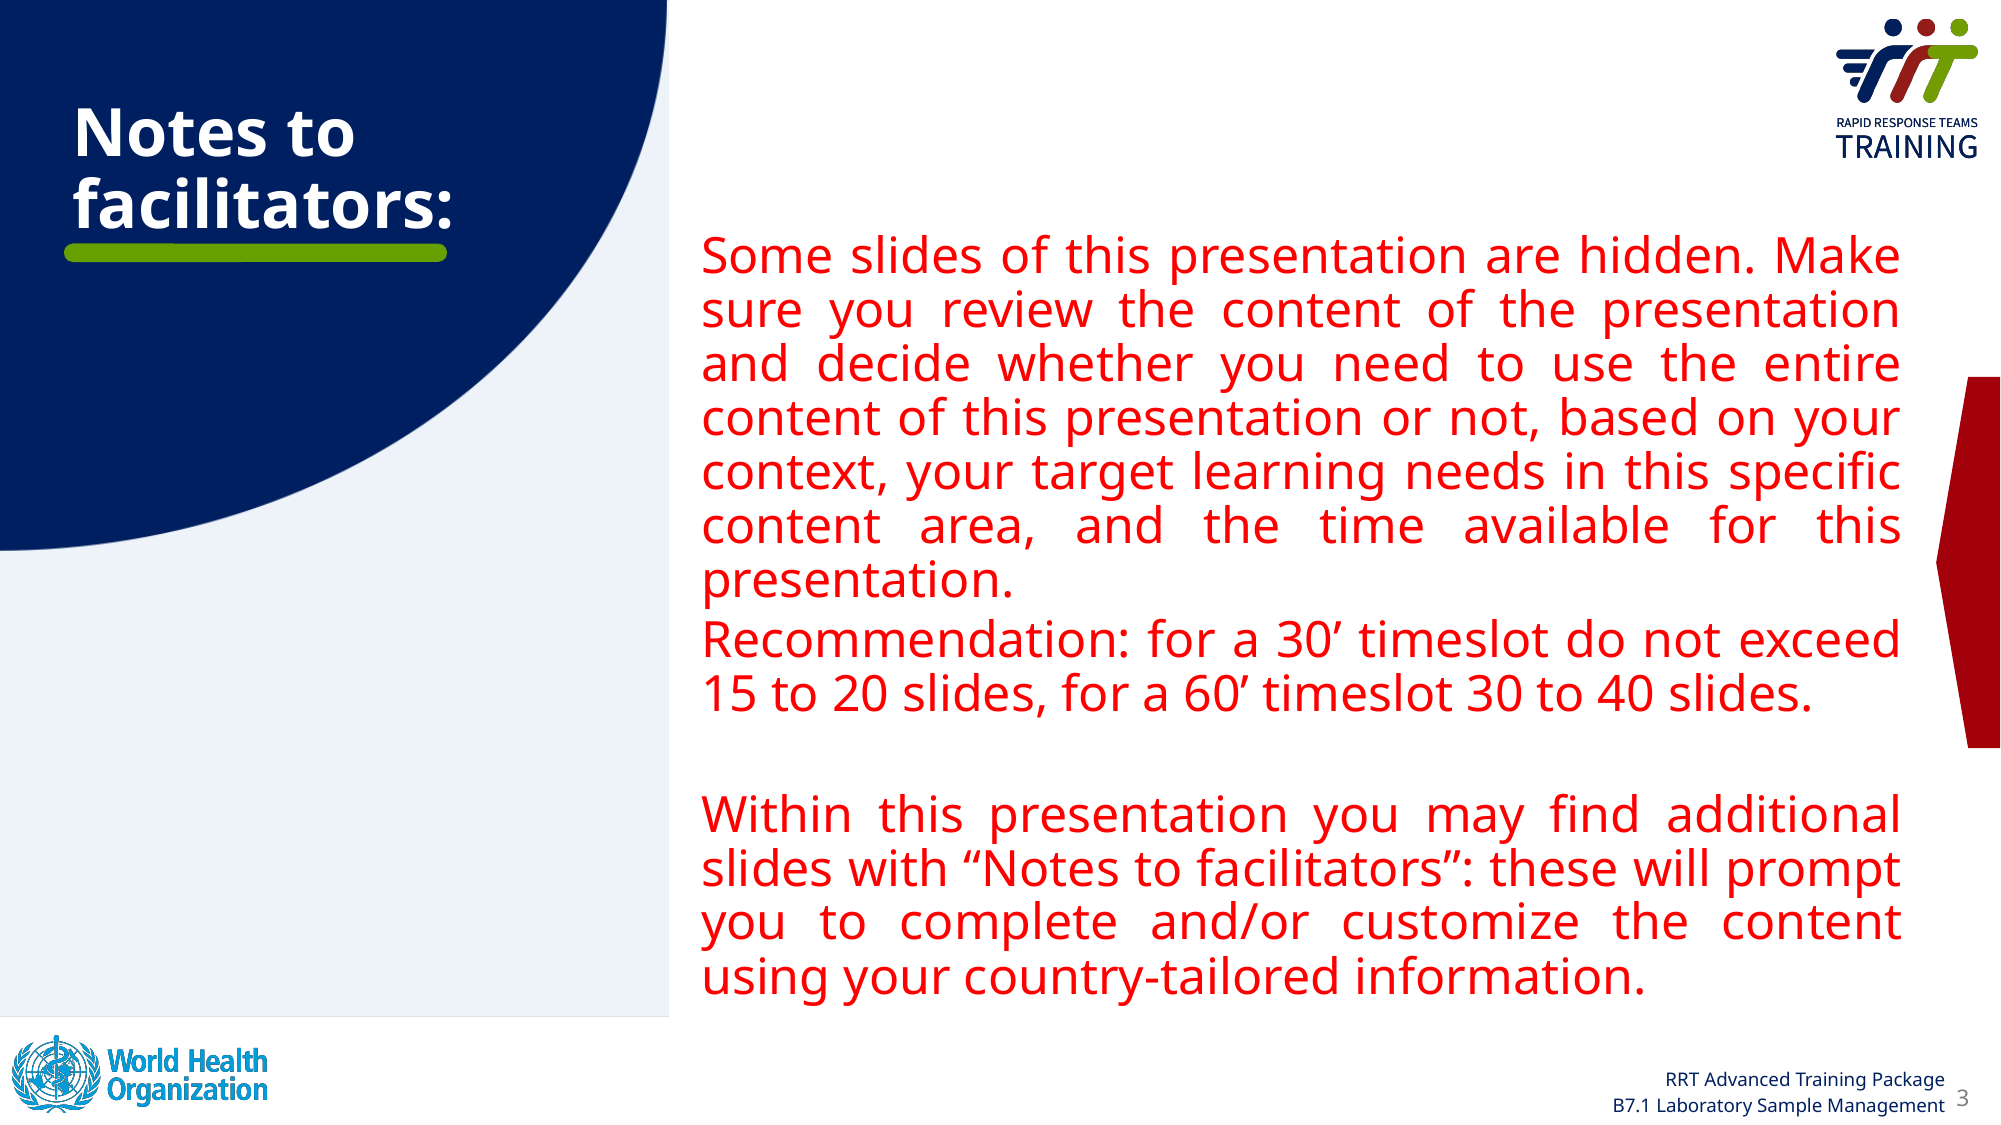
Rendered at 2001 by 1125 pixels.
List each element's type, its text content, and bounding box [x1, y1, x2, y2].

picture [40, 1062, 47, 1070]
picture [30, 1083, 37, 1091]
picture [59, 1035, 267, 1113]
picture [22, 1062, 26, 1077]
picture [12, 1083, 48, 1113]
picture [24, 1054, 36, 1087]
title Notes to facilitators: [64, 73, 601, 269]
list Some slides of this presentation are hidden. Make sure you review the content of the presentation and decide whether you need to use the entire content of this presentation or not, based on your context, your target learning needs in this specific content area, and the time available for this presentation. Recommendation: for a 30’ timeslot do not exceed 15 to 20 slides, for a 60’ timeslot 30 to 40 slides. Within this presentation you may find additional slides with “Notes to facilitators”: these will prompt you to complete and/or customize the content using your country-tailored information. [700, 163, 1904, 962]
picture [36, 1088, 78, 1105]
picture [34, 1054, 43, 1078]
picture [50, 1108, 62, 1113]
picture [12, 1035, 54, 1068]
picture [46, 1056, 54, 1062]
picture [1835, 19, 1978, 167]
picture [71, 1053, 90, 1091]
picture [0, 0, 669, 1018]
